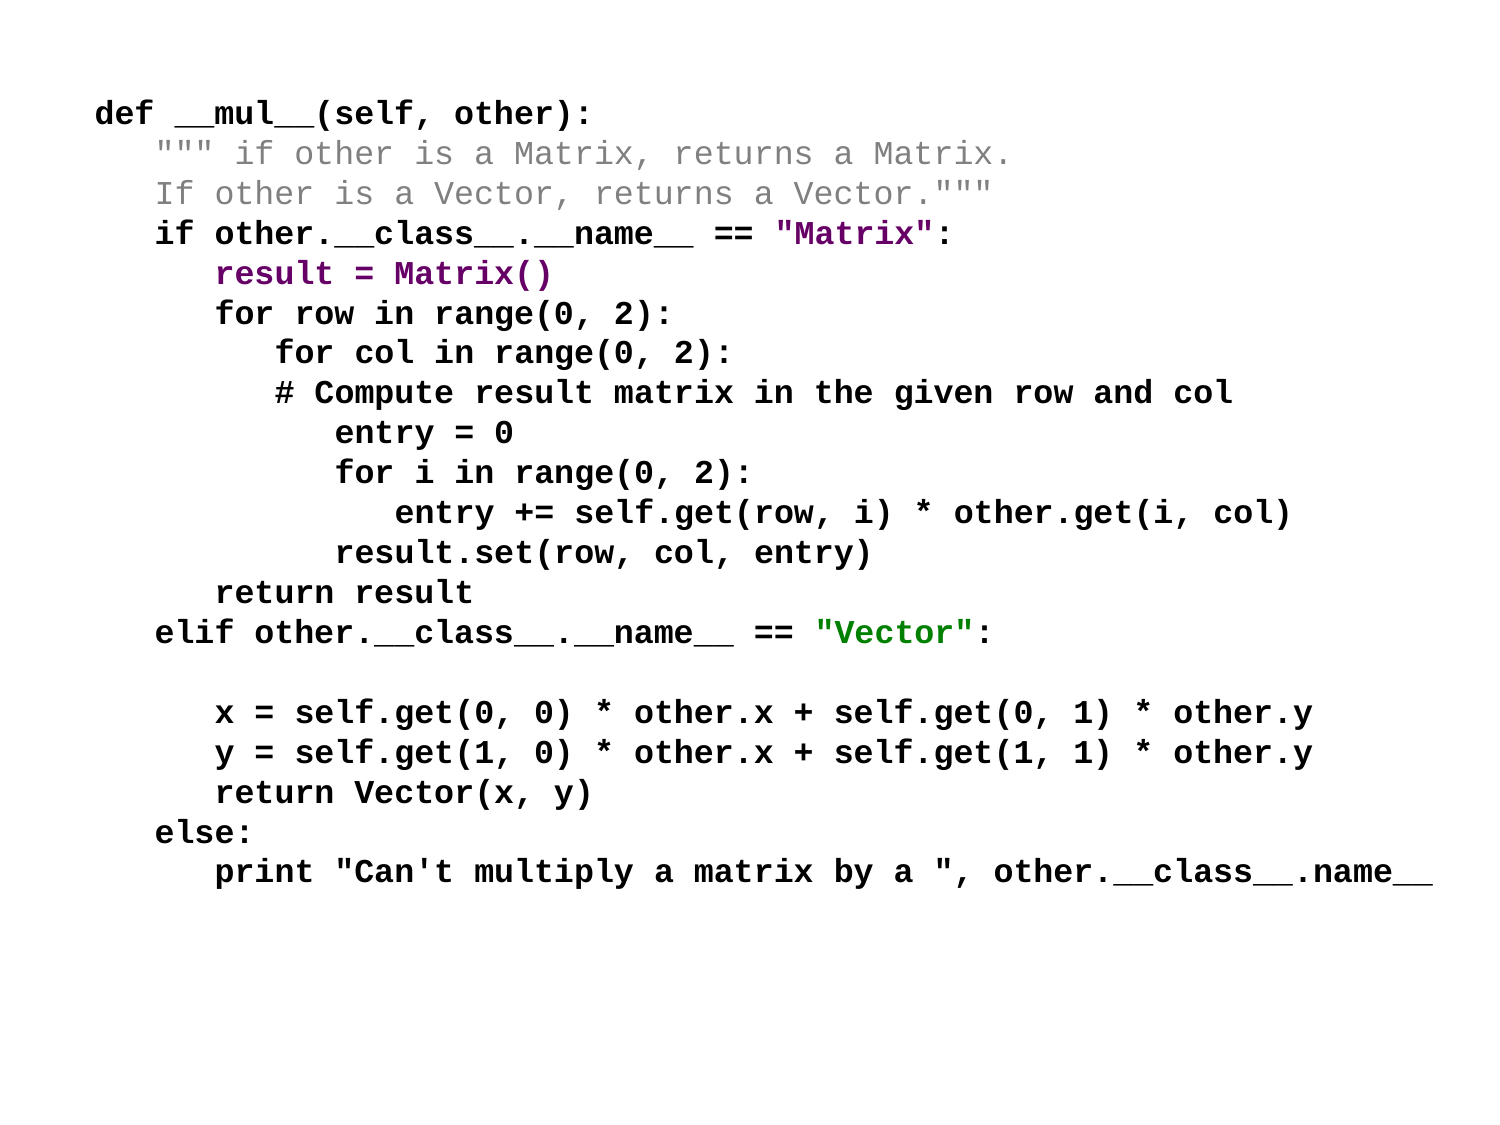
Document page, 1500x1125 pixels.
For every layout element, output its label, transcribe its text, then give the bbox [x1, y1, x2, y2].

text_box def __mul__(self, other): """ if other is a Matrix, returns a Matrix. If other is a Vector, returns a Vector.""" if other.__class__.__name__ == "Matrix": result = Matrix() for row in range(0, 2): for col in range(0, 2): # Compute result matrix in the given row and col entry = 0 for i in range(0, 2): entry += self.get(row, i) * other.get(i, col) result.set(row, col, entry) return result elif other.__class__.__name__ == "Vector": x = self.get(0, 0) * other.x + self.get(0, 1) * other.y y = self.get(1, 0) * other.x + self.get(1, 1) * other.y return Vector(x, y) else: print "Can't multiply a matrix by a ", other.__class__.name__ [59, 83, 1450, 897]
